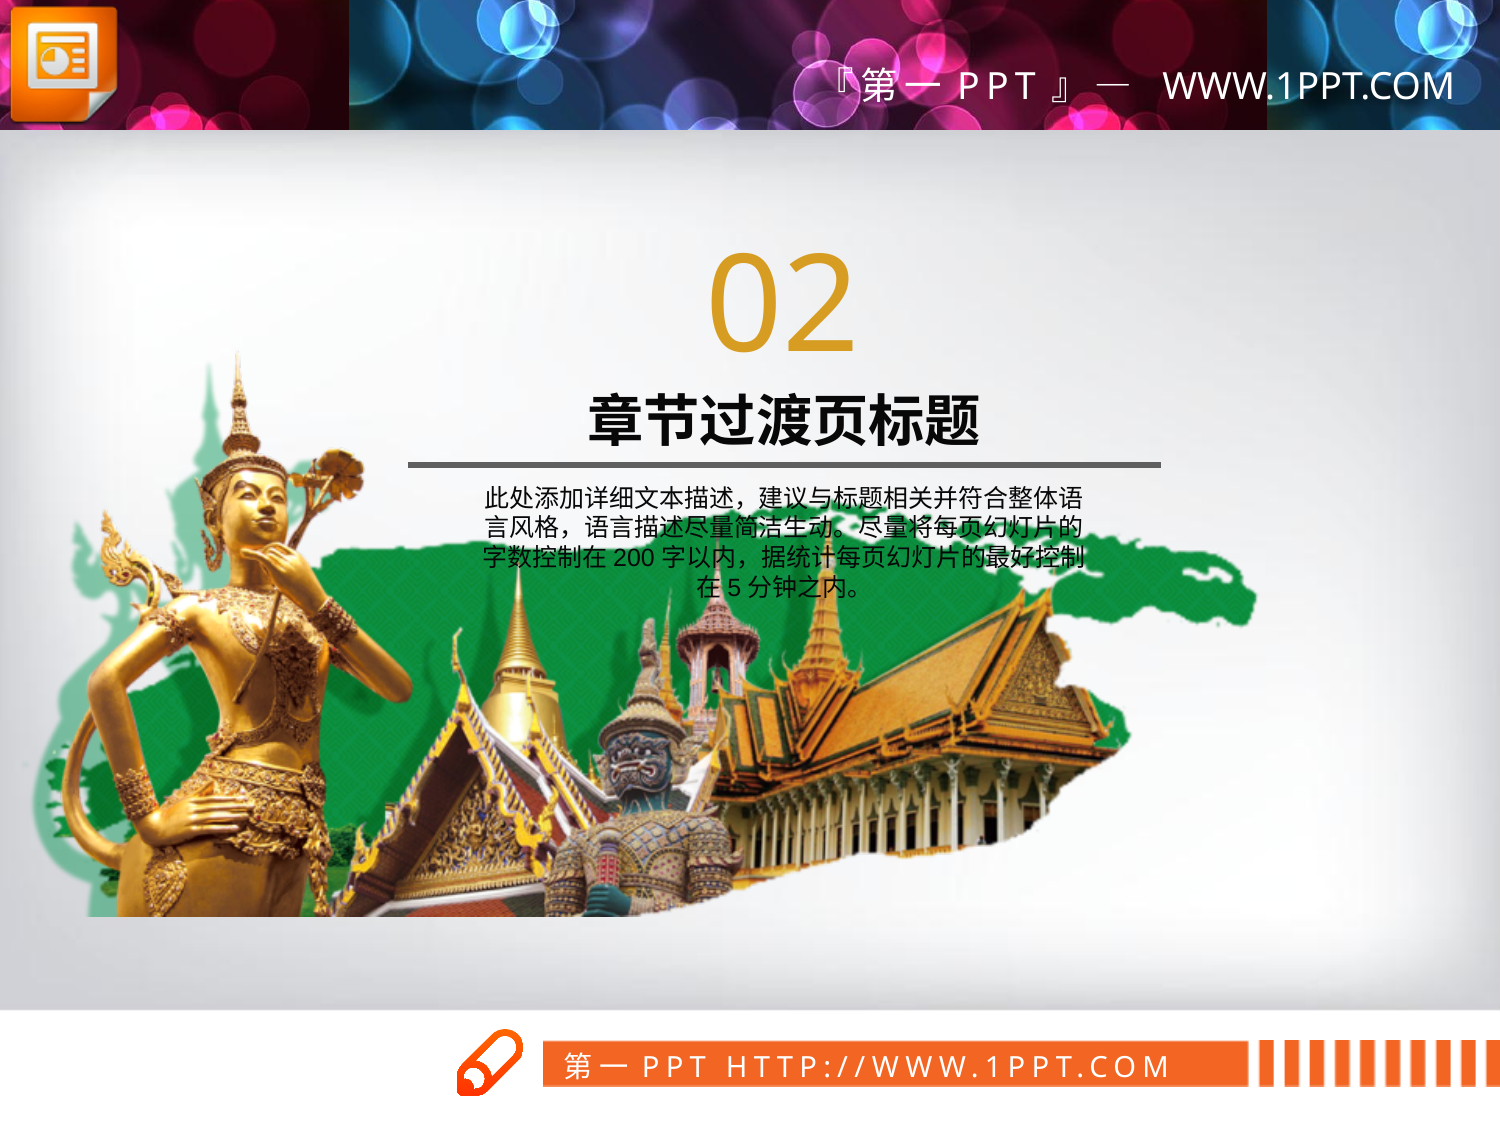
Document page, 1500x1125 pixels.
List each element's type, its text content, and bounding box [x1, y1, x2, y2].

picture [0, 0, 1500, 1012]
picture [543, 1040, 1500, 1087]
text_box 02 [690, 208, 876, 346]
